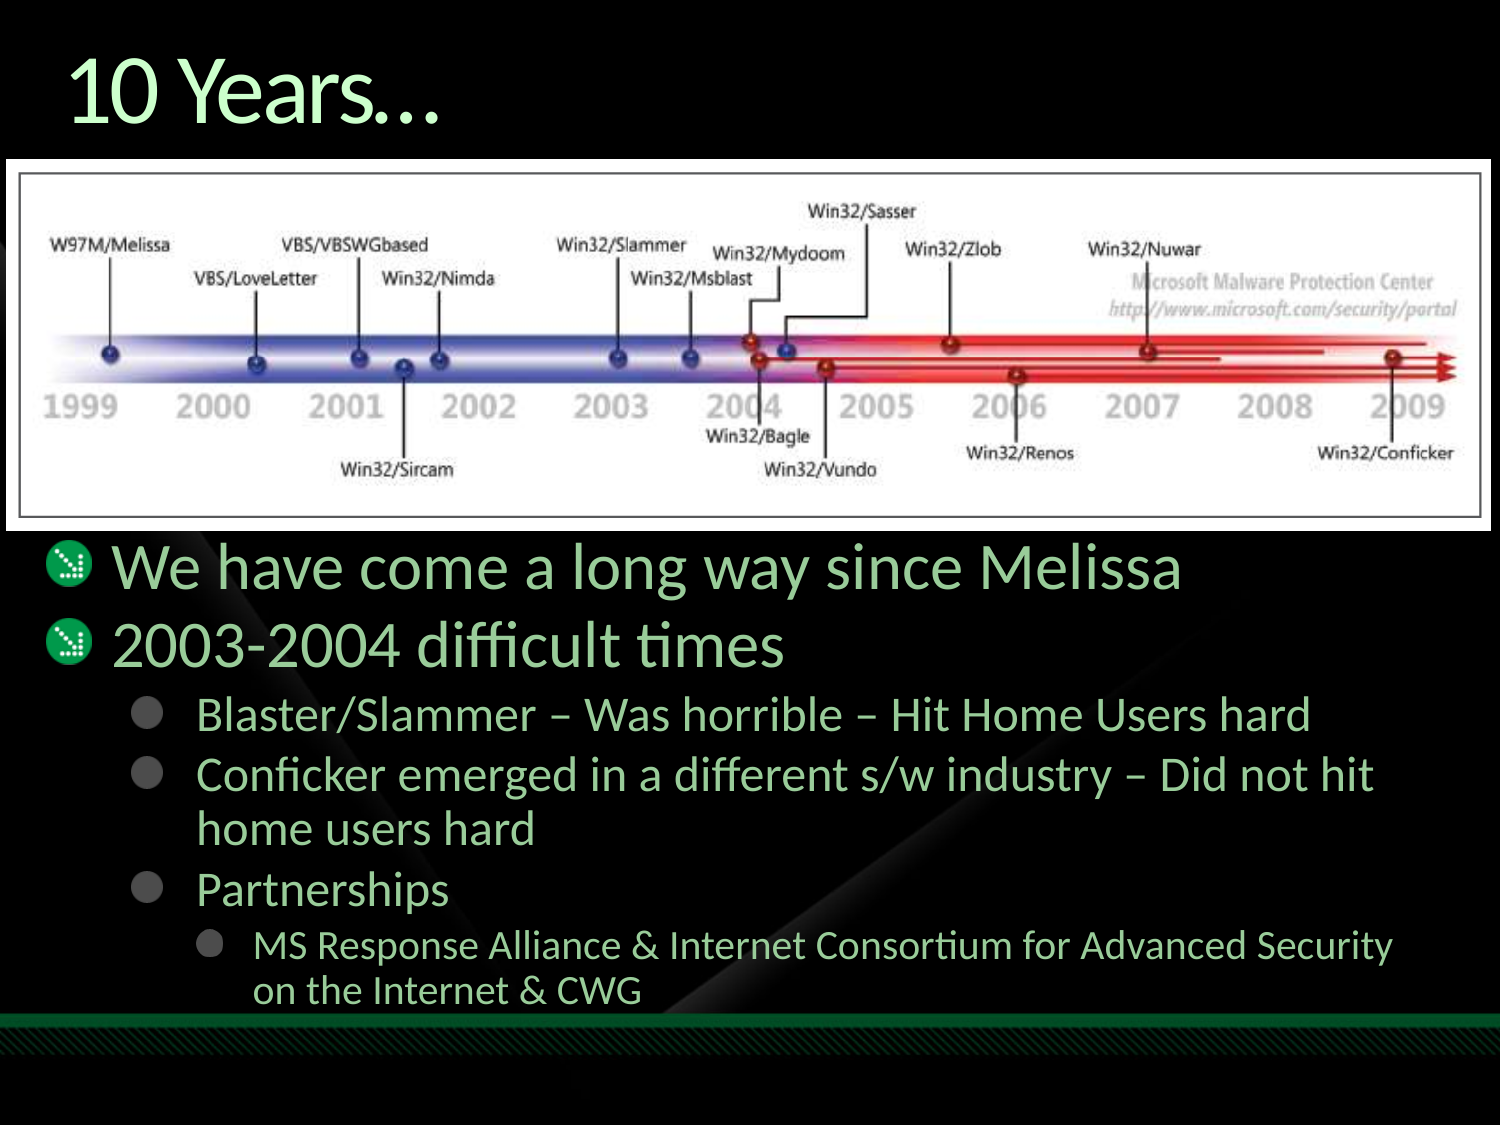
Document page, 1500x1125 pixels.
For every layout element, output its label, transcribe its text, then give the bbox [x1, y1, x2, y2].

list We have come a long way since Melissa 2003-2004 difficult times Blaster/Slammer – Was horrible – Hit Home Users hard Conficker emerged in a different s/w industry – Did not hit home users hard Partnerships MS Response Alliance & Internet Consortium for Advanced Security on the Internet & CWG [46, 542, 1422, 895]
title 10 Years… [62, 37, 1438, 147]
picture [0, 0, 1500, 1125]
